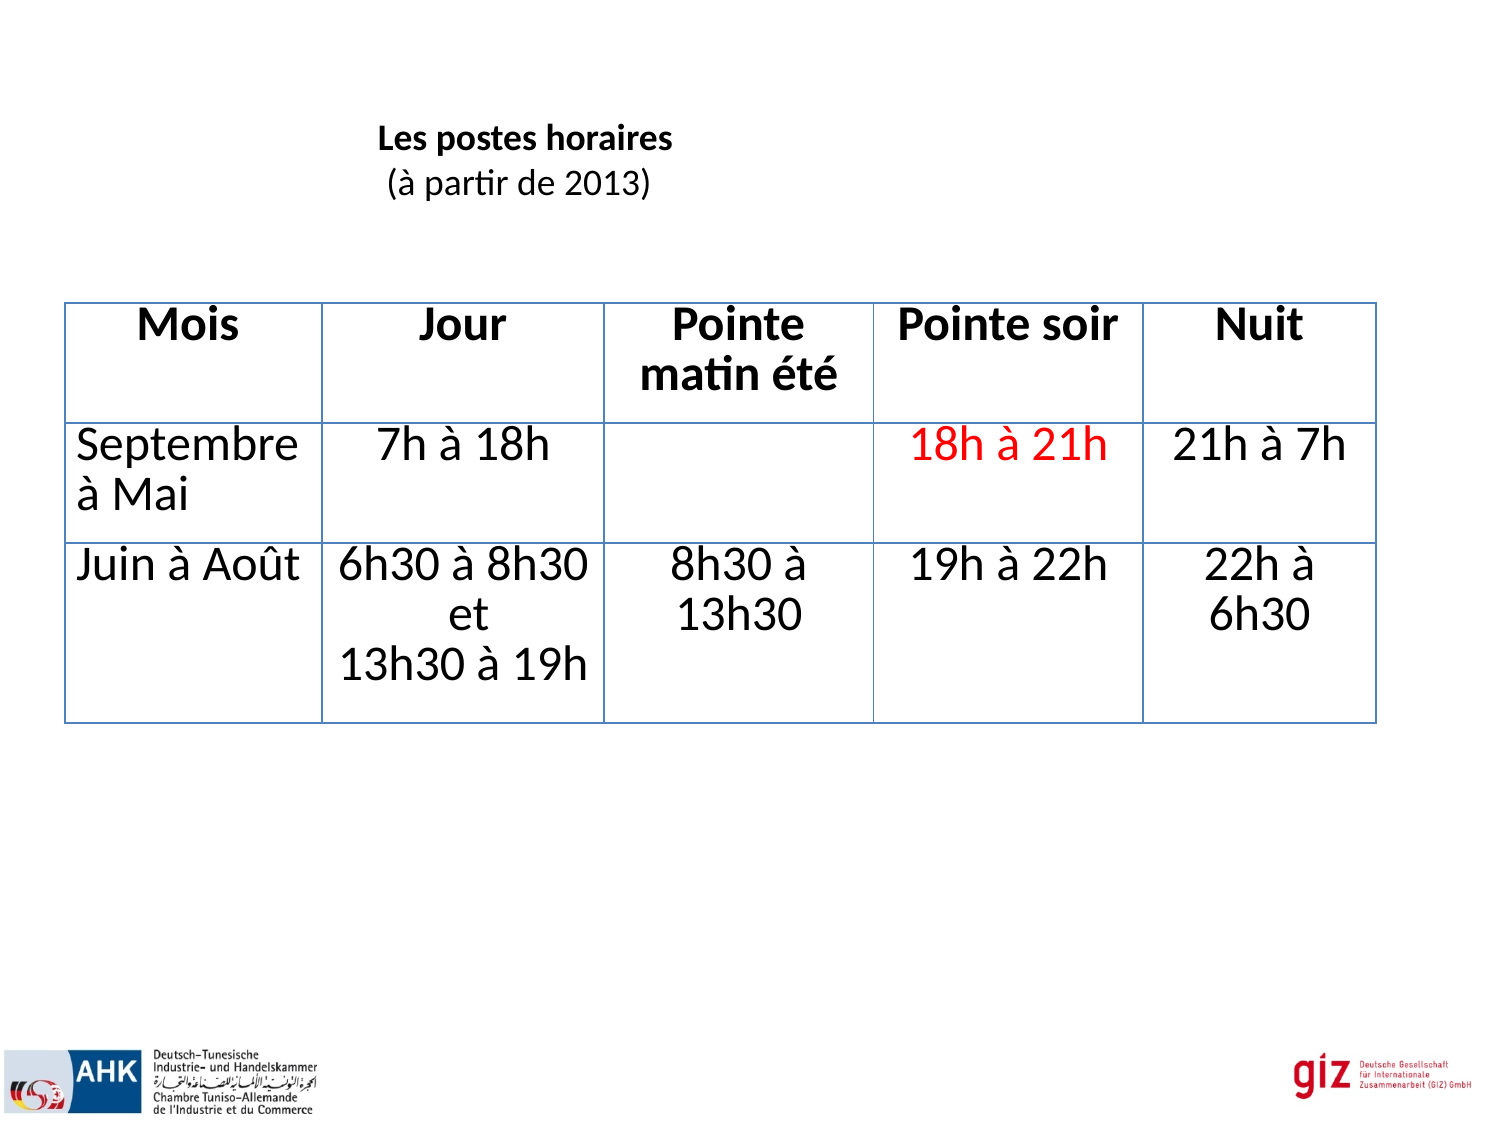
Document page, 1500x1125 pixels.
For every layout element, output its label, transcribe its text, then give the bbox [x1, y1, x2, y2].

table_header Jour [323, 304, 603, 422]
table_cell [605, 424, 873, 542]
table_header Pointe matin été [605, 304, 873, 422]
table_cell Septembre à Mai [66, 424, 321, 542]
table_cell Juin à Août [66, 544, 321, 722]
table_header Nuit [1144, 304, 1375, 422]
table_header Pointe soir [874, 304, 1142, 422]
picture [1275, 1031, 1500, 1125]
table_cell 7h à 18h [323, 424, 603, 542]
text_box Les postes horaires (à partir de 2013) [363, 105, 1067, 241]
table_cell 22h à 6h30 [1144, 544, 1375, 722]
table_cell 18h à 21h [874, 424, 1142, 542]
picture [3, 1049, 317, 1114]
table_cell 21h à 7h [1144, 424, 1375, 542]
table_cell 8h30 à 13h30 [605, 544, 873, 722]
table_cell 19h à 22h [874, 544, 1142, 722]
table_cell 6h30 à 8h30 et 13h30 à 19h [323, 544, 603, 722]
table_header Mois [66, 304, 321, 422]
